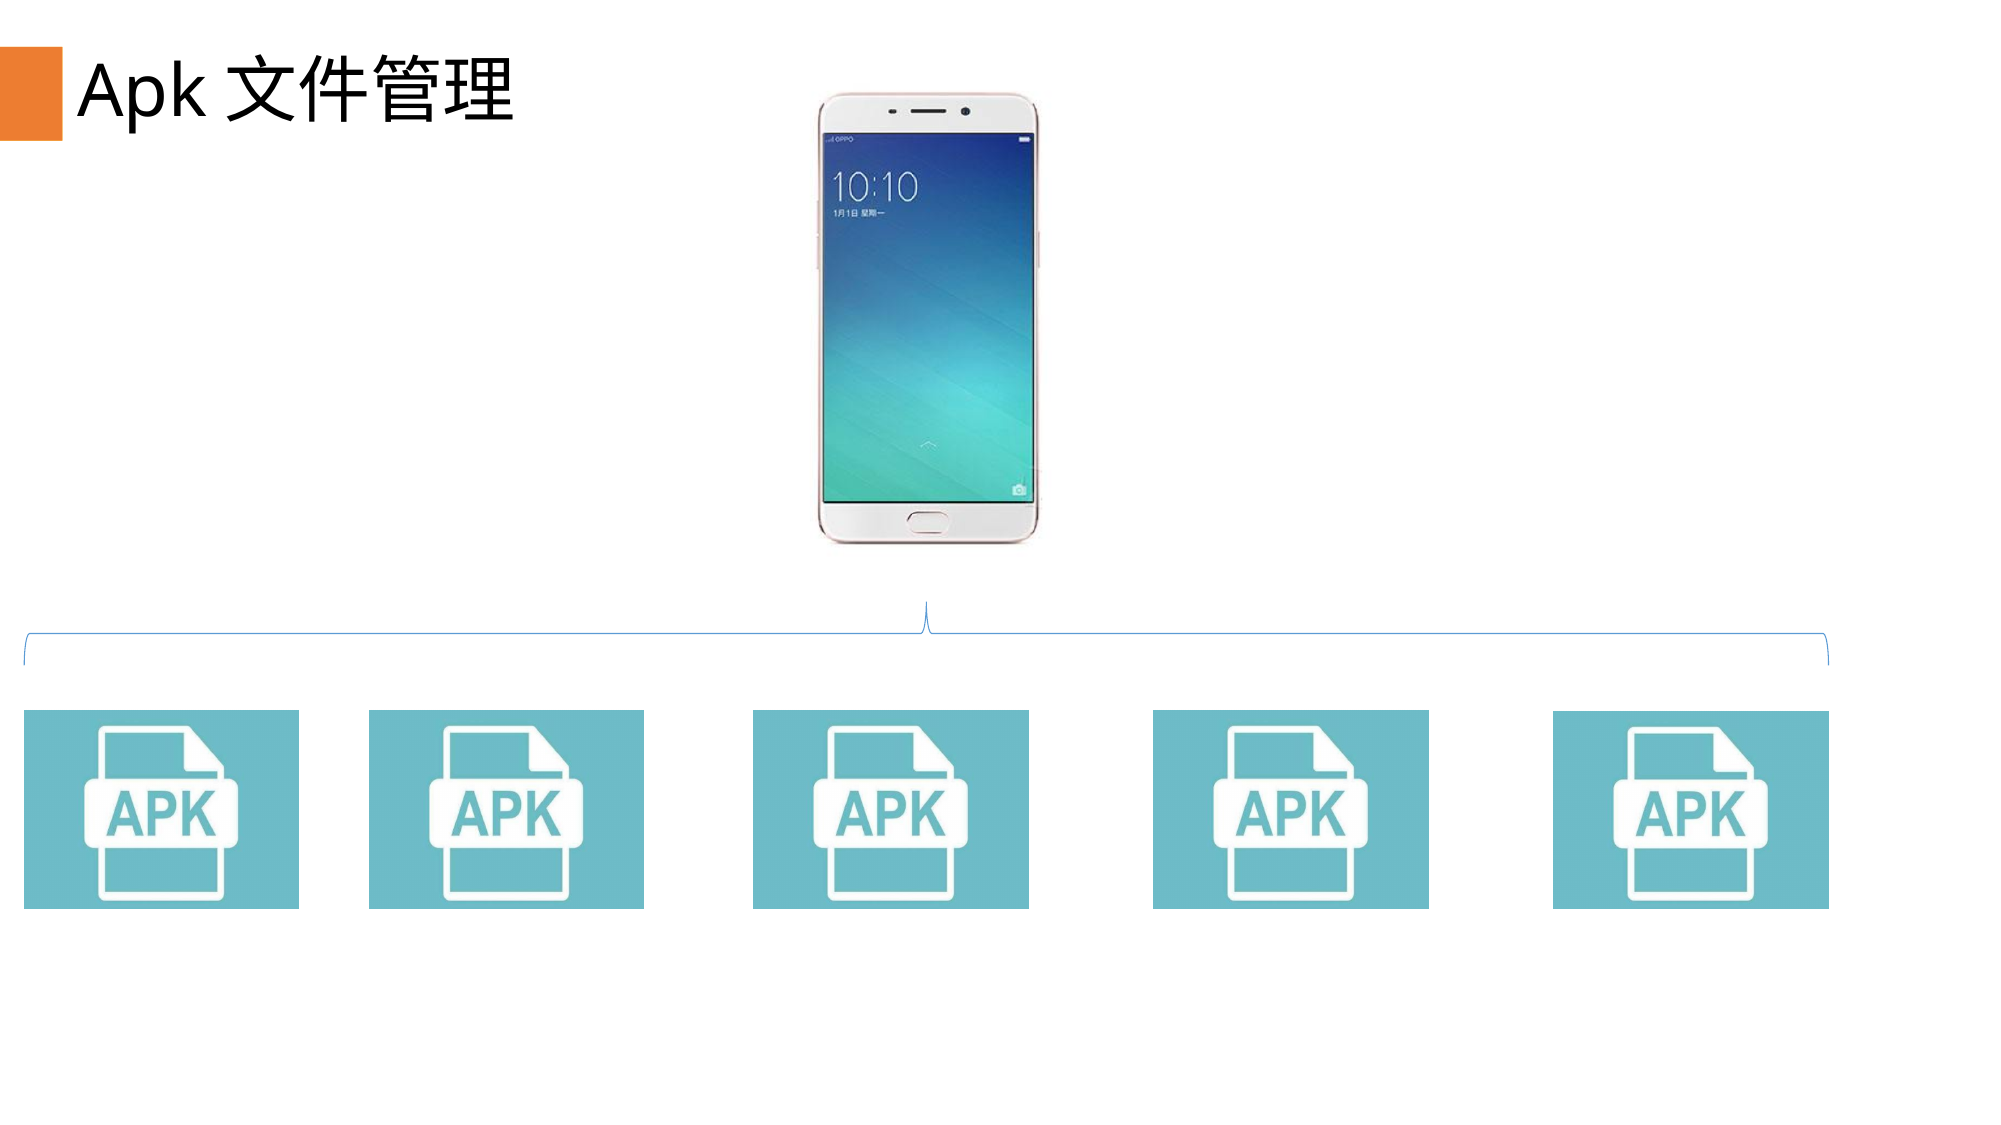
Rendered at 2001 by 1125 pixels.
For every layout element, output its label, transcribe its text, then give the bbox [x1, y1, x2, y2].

title Apk文件管理 [62, 45, 1938, 141]
text_box [23, 601, 1830, 666]
picture [1153, 709, 1429, 909]
picture [1553, 710, 1829, 909]
picture [24, 709, 299, 909]
picture [753, 709, 1029, 909]
picture [369, 709, 644, 909]
picture [787, 65, 1065, 557]
